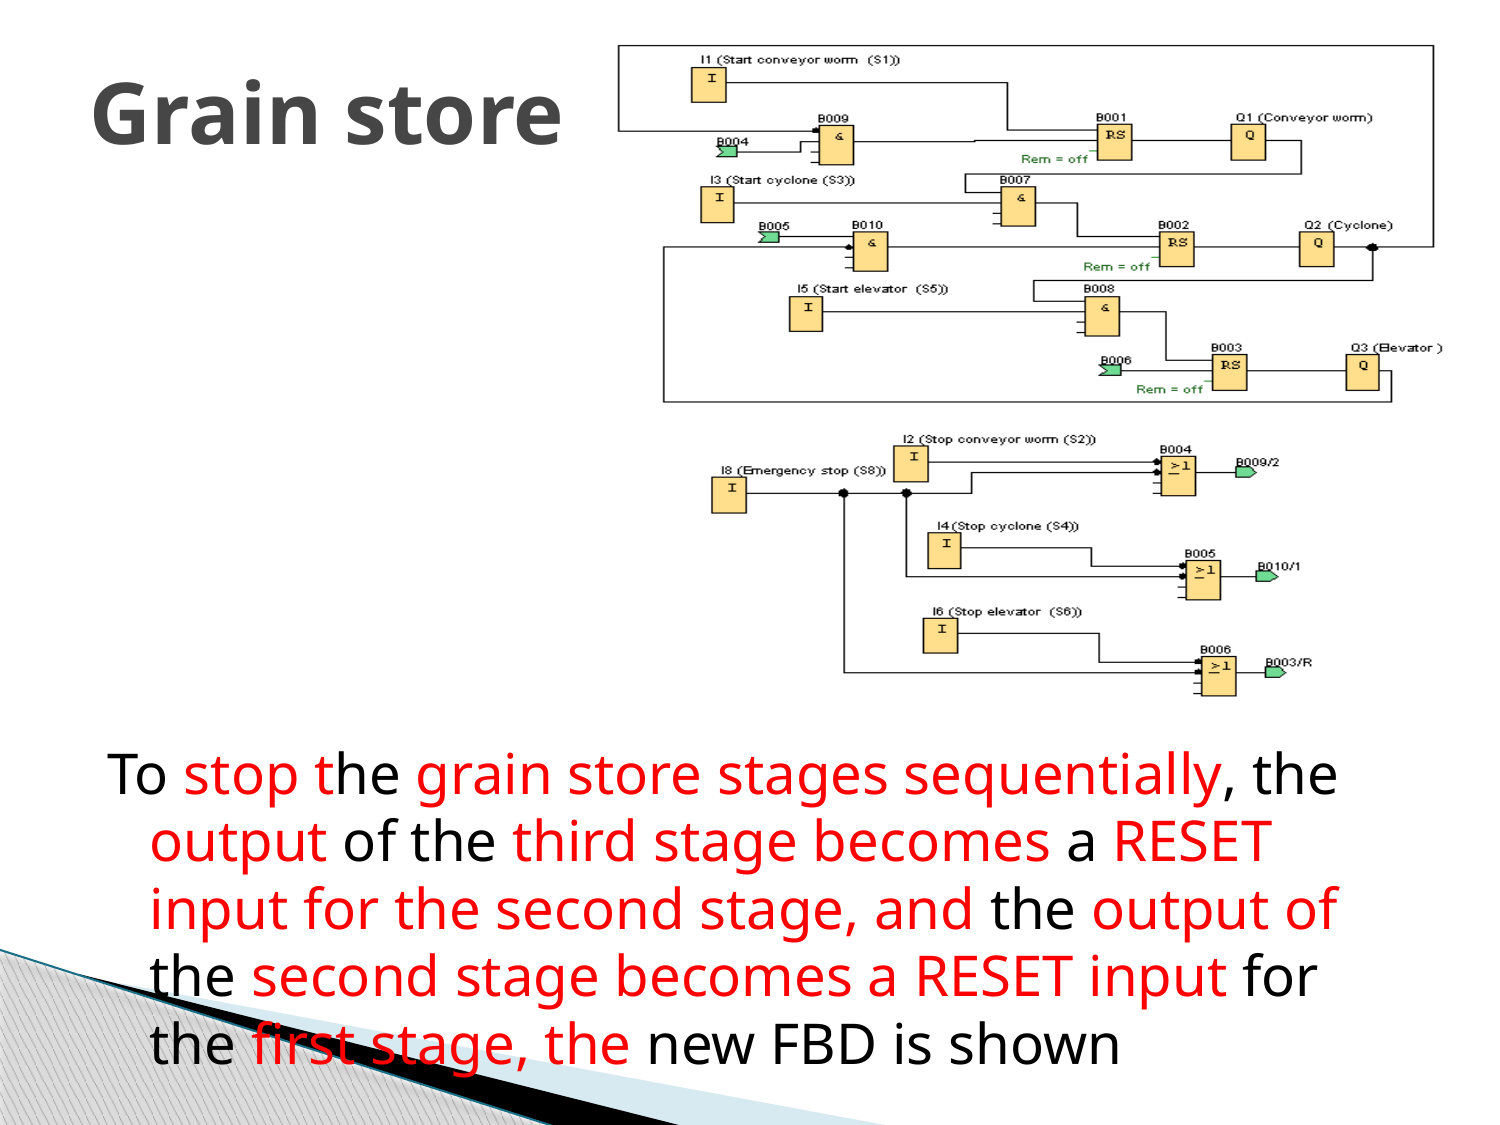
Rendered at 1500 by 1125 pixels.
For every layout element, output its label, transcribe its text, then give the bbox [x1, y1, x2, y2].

title Grain store [75, 45, 606, 175]
picture [612, 37, 1451, 701]
list To stop the grain store stages sequentially, the output of the third stage becomes a RESET input for the second stage, and the output of the second stage becomes a RESET input for the first stage, the new FBD is shown [75, 200, 1425, 1088]
